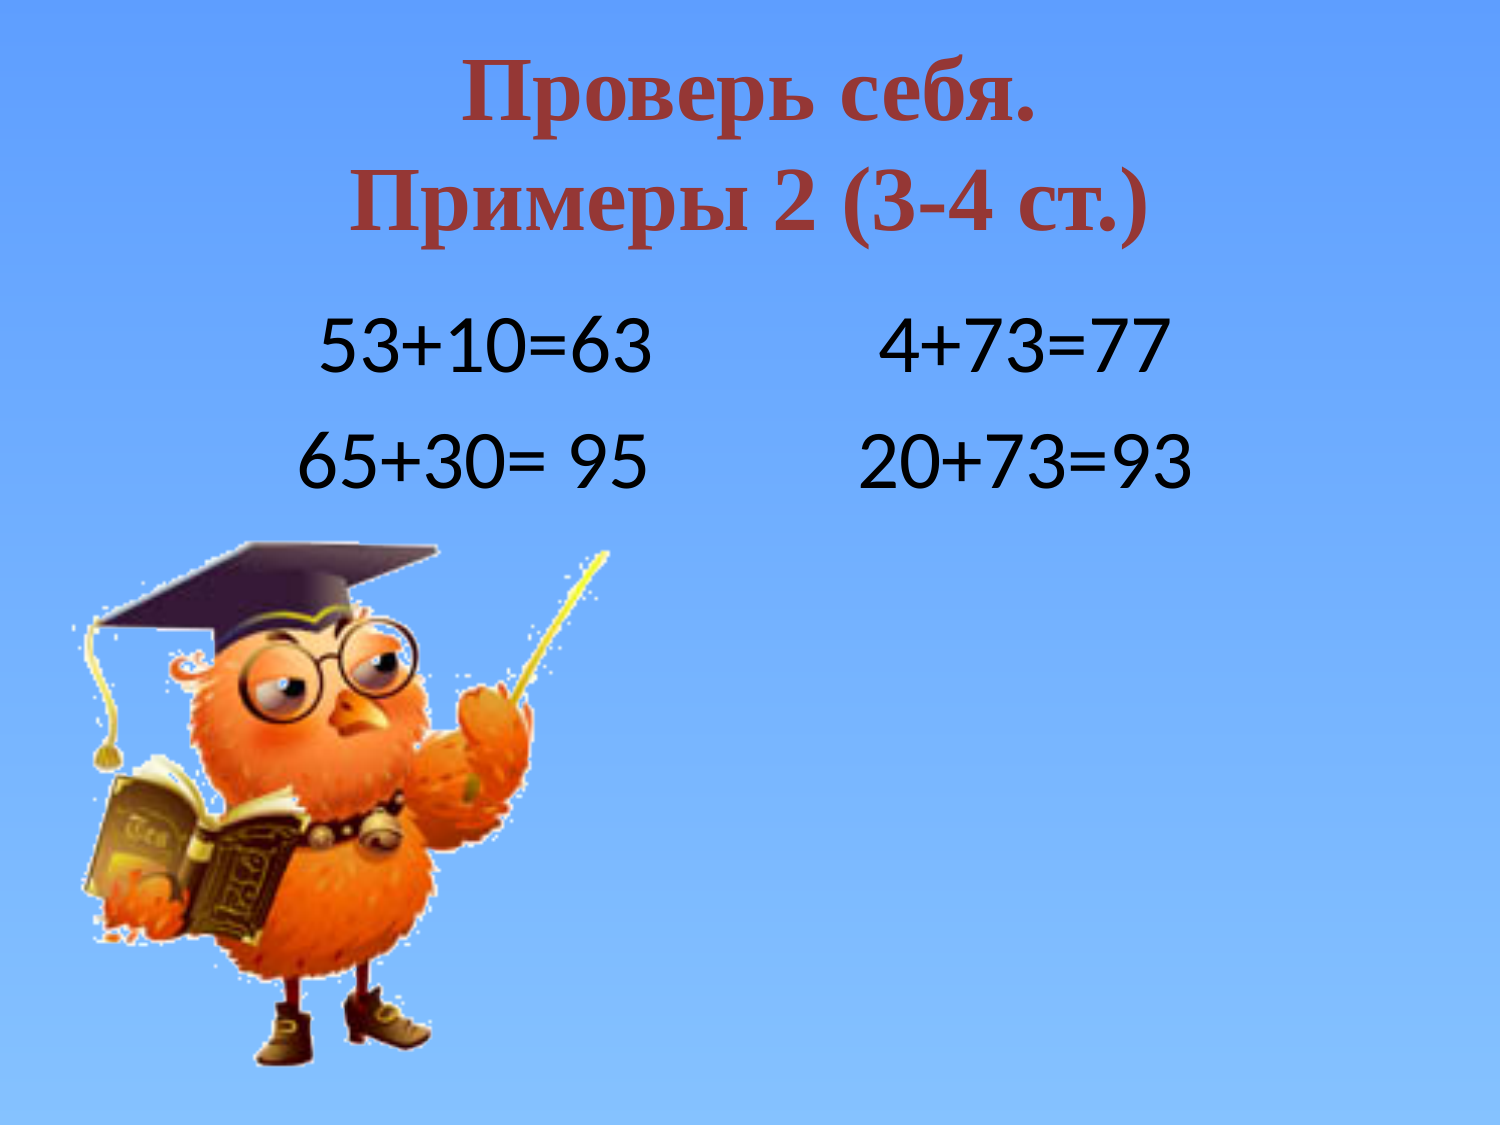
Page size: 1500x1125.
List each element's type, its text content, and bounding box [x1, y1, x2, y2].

picture [46, 527, 650, 1083]
title Проверь себя. Примеры 2 (3-4 ст.) [74, 44, 1426, 233]
list 53+10=63 4+73=77 65+30= 95 20+73=93 [70, 280, 1421, 1024]
